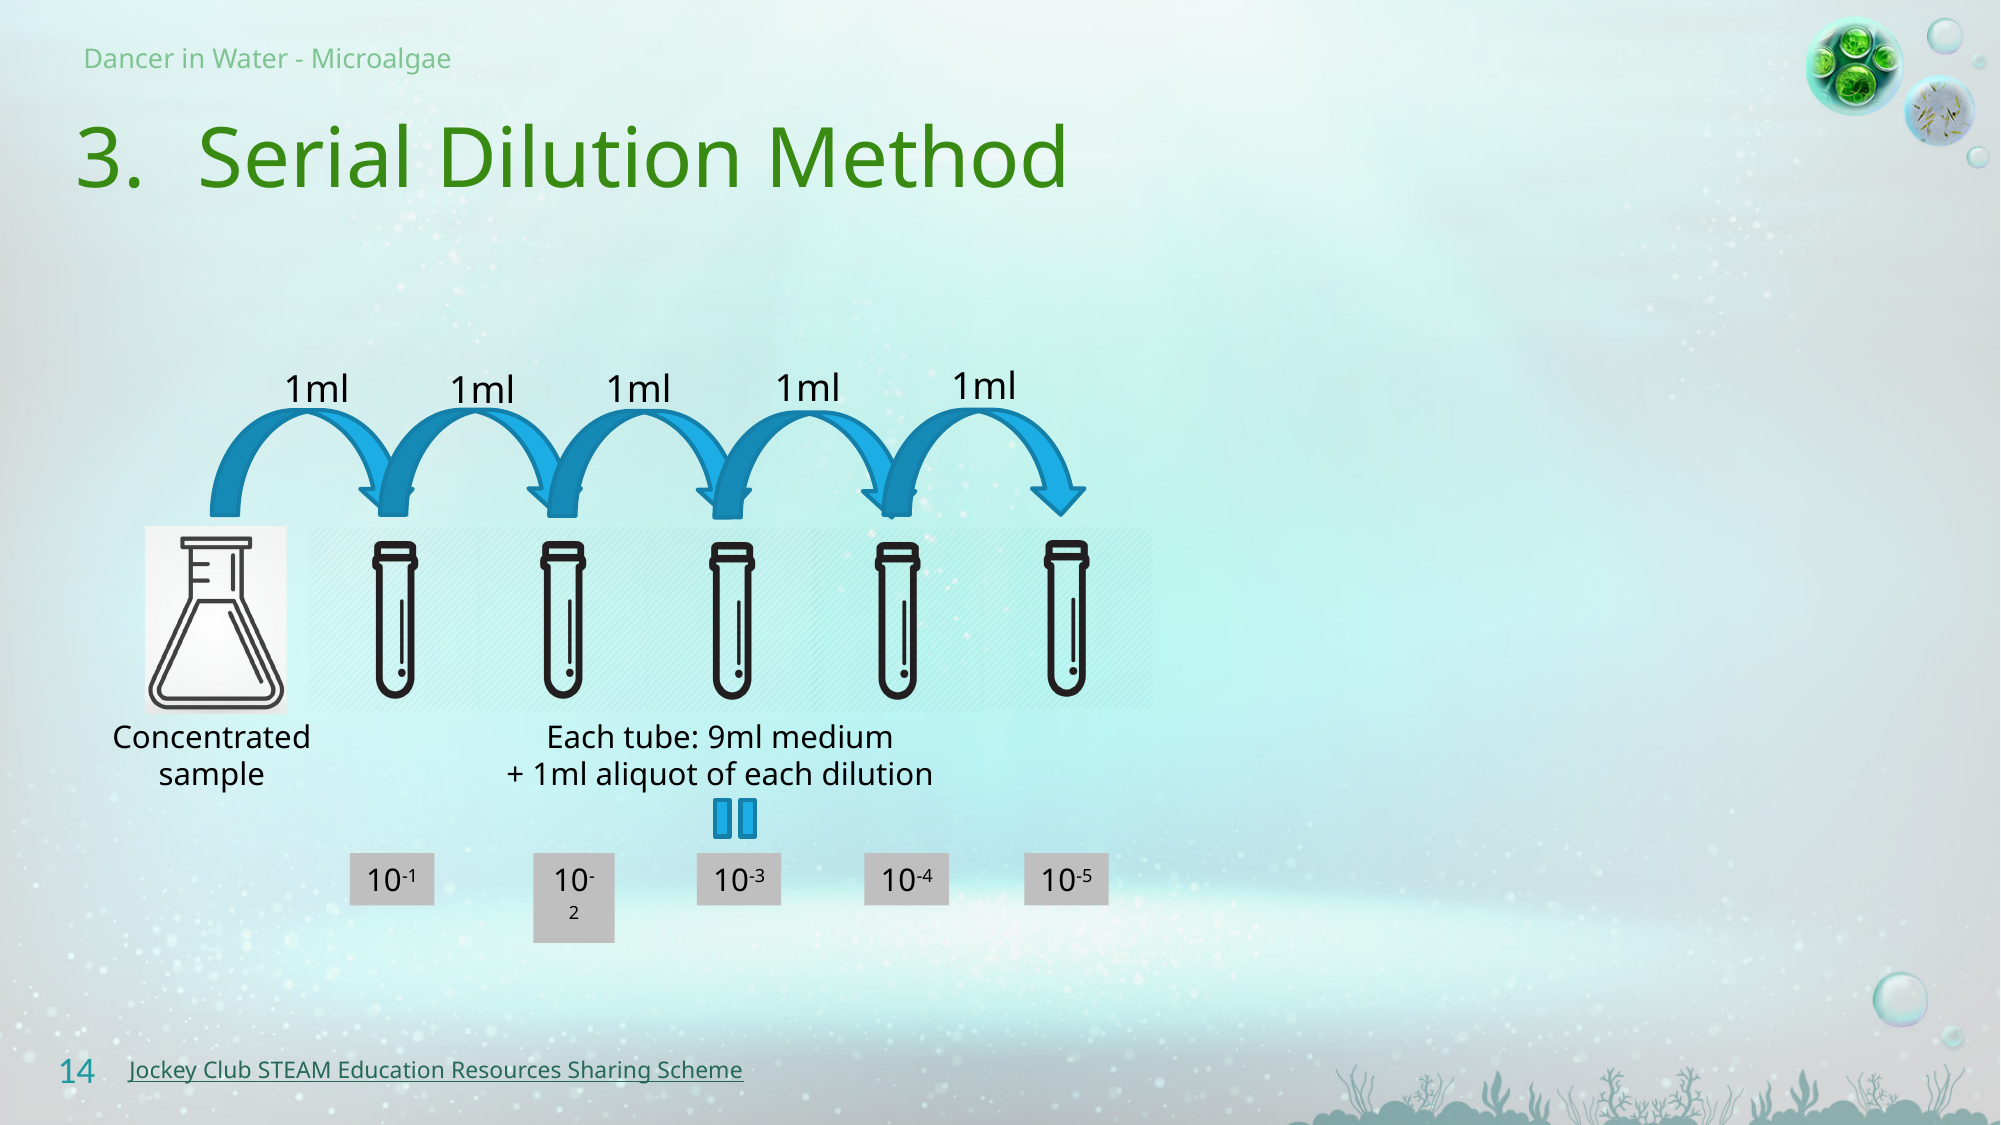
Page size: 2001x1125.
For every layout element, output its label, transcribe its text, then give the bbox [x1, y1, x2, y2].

picture [0, 0, 2001, 1125]
title Serial Dilution Method [61, 96, 1571, 229]
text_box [92, 354, 1155, 907]
slide_number 14 [35, 1038, 118, 1099]
